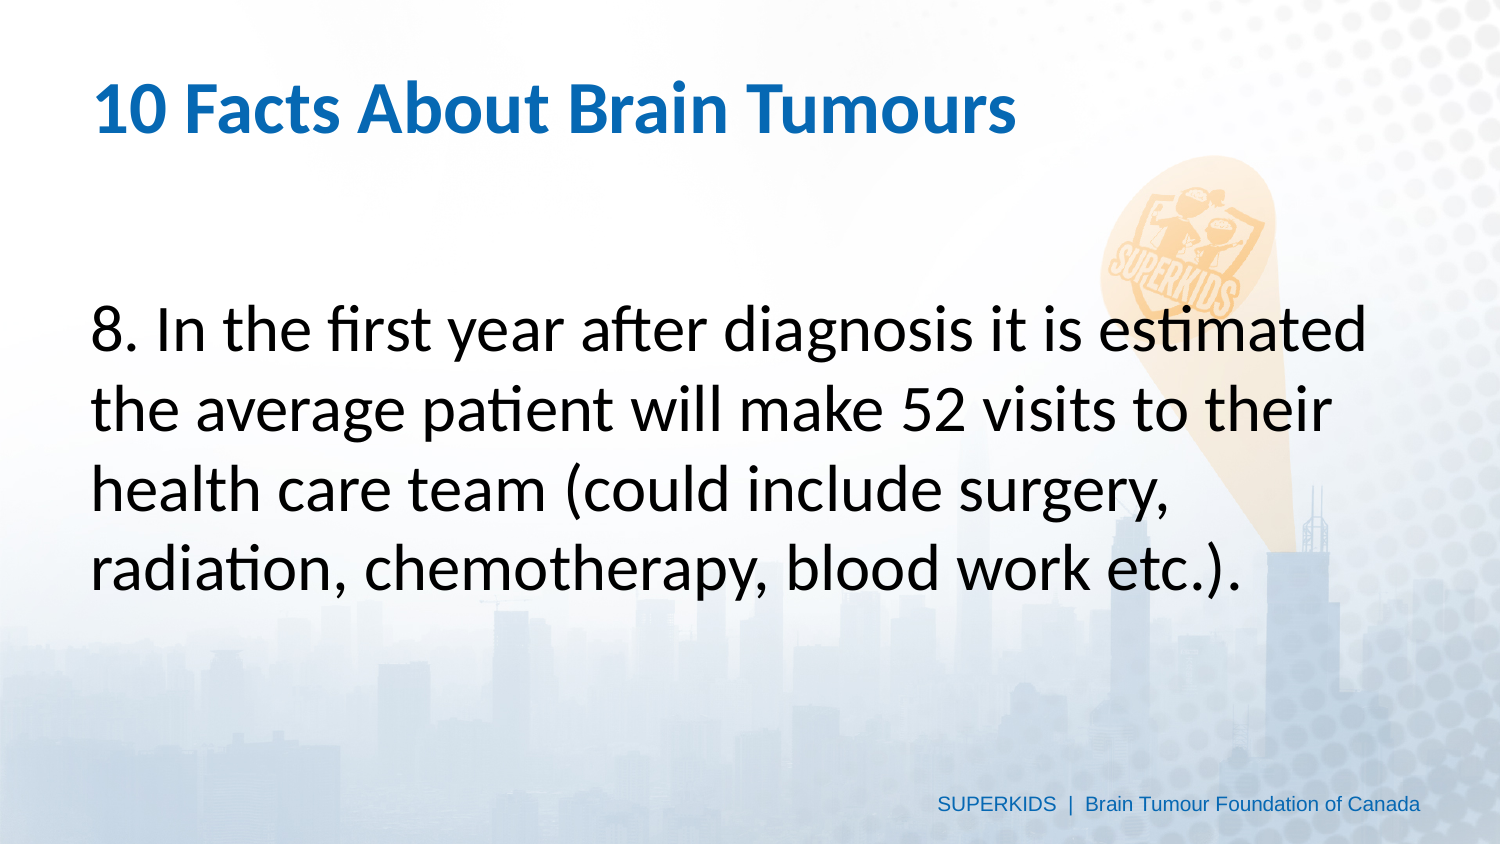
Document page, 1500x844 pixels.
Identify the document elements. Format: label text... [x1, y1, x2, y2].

picture [0, 0, 1500, 844]
title 10 Facts About Brain Tumours [76, 33, 1426, 175]
list 8. In the first year after diagnosis it is estimated the average patient will make 52 visits to their health care team (could include surgery, radiation, chemotherapy, blood work etc.). [74, 196, 1426, 754]
